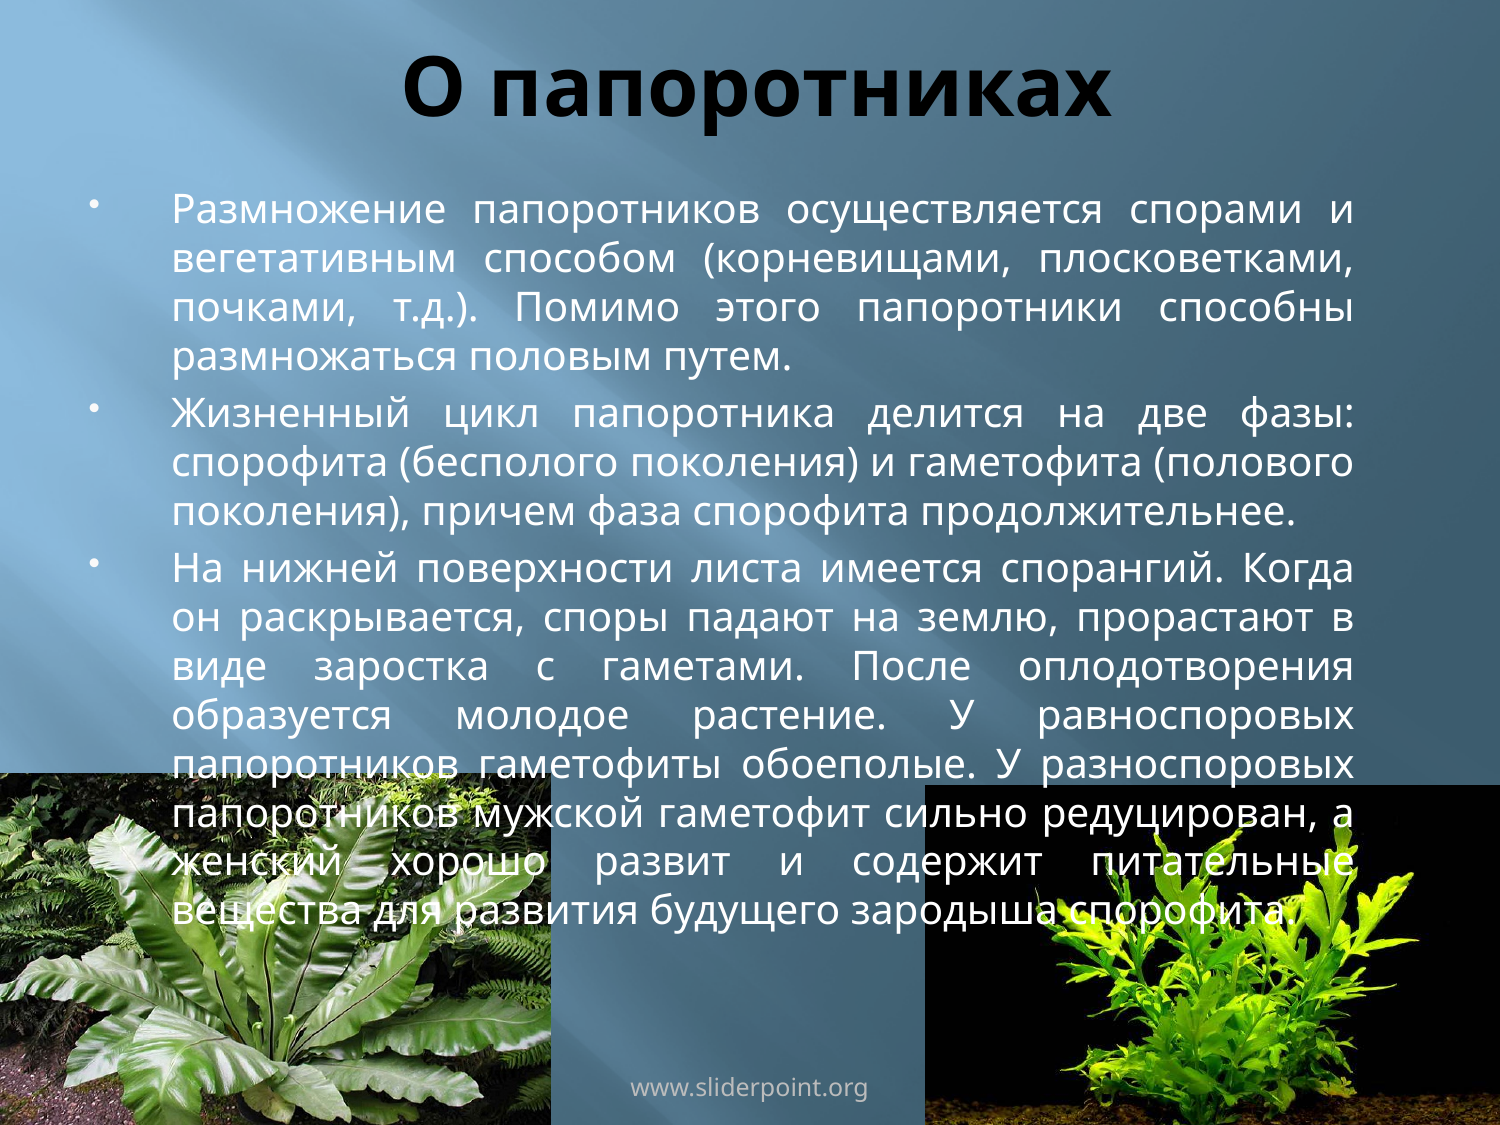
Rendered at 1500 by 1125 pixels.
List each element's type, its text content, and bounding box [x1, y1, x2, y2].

picture [925, 784, 1500, 1125]
picture [0, 773, 552, 1125]
title О папоротниках [82, 0, 1432, 166]
footer www.sliderpoint.org [594, 1052, 925, 1113]
list Размножение папоротников осуществляется спорами и вегетативным способом (корневищами, плосковетками, почками, т.д.). Помимо этого папоротники способны размножаться половым путем. Жизненный цикл папоротника делится на две фазы: спорофита (бесполого поколения) и гаметофита (полового поколения), причем фаза спорофита продолжительнее. На нижней поверхности листа имеется спорангий. Когда он раскрывается, споры падают на землю, прорастают в виде заростка с гаметами. После оплодотворения образуется молодое растение. У равноспоровых папоротников гаметофиты обоеполые. У разноспоровых папоротников мужской гаметофит сильно редуцирован, а женский хорошо развит и содержит питательные вещества для развития будущего зародыша спорофита. [75, 175, 1372, 961]
